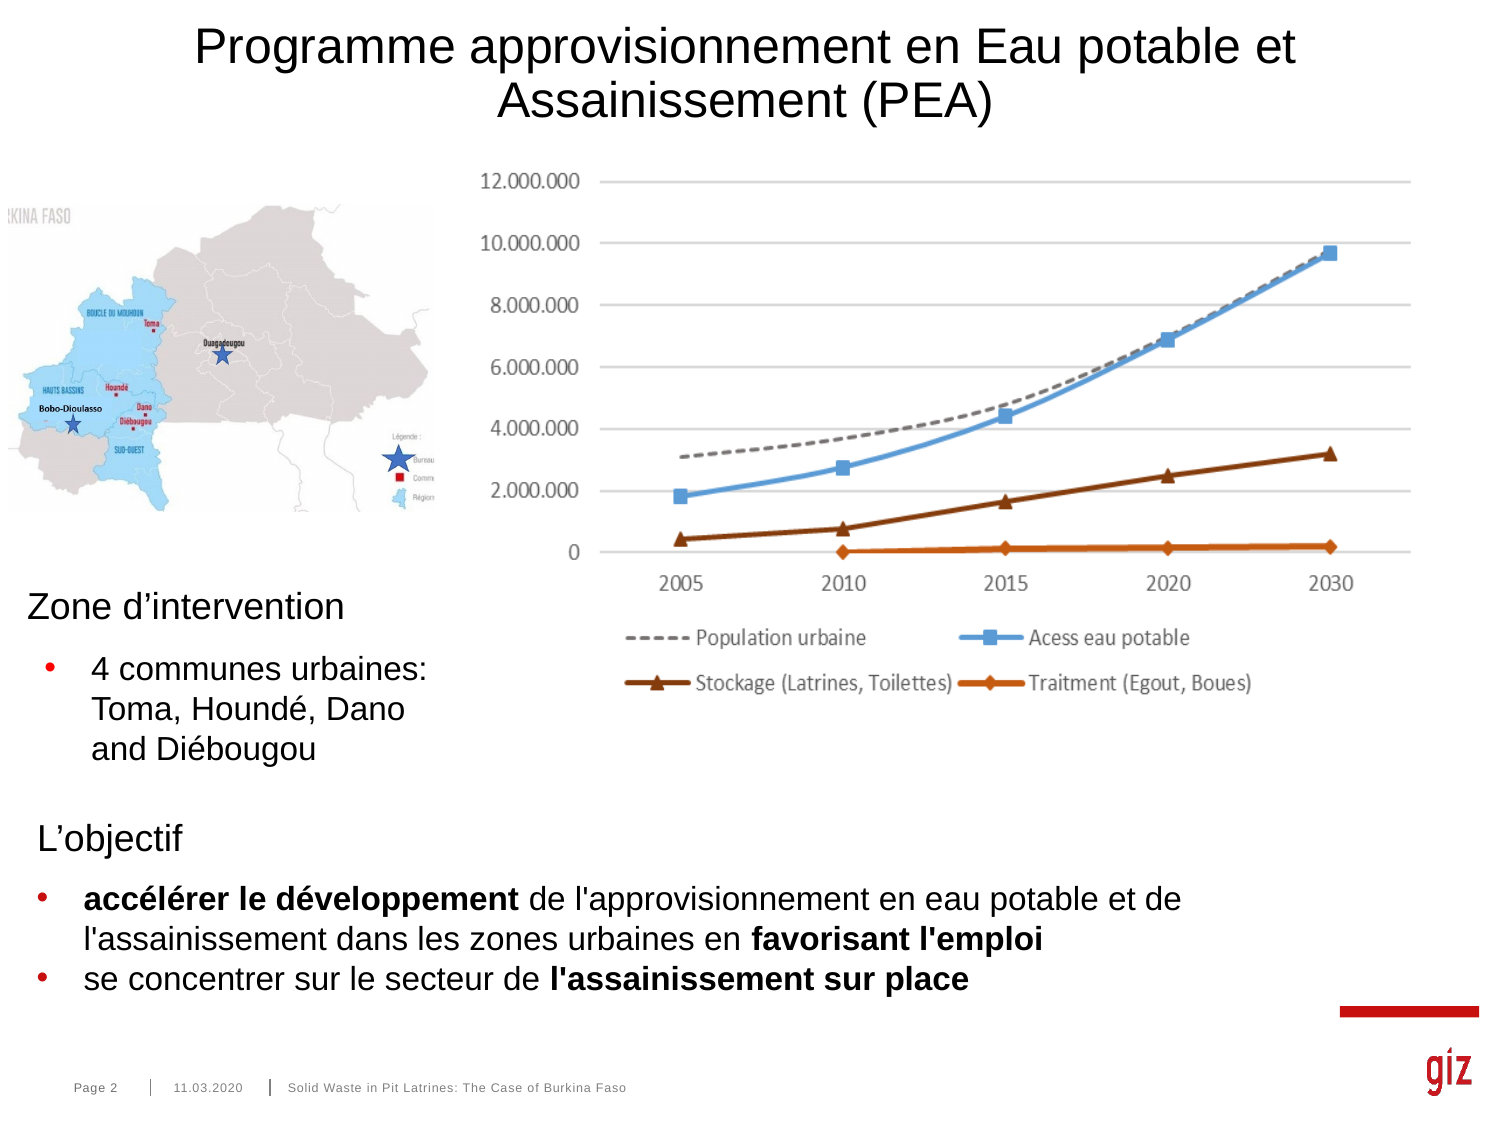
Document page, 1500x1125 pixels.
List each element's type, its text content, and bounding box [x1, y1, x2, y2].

title Programme approvisionnement en Eau potable et Assainissement (PEA) [41, 35, 1463, 129]
footer Solid Waste in Pit Latrines: The Case of Burkina Faso [287, 1080, 1251, 1096]
text_box accélérer le développement de l'approvisionnement en eau potable et de l'assainissement dans les zones urbaines en favorisant l'emploi se concentrer sur le secteur de l'assainissement sur place [21, 870, 1347, 1005]
picture [476, 157, 1425, 707]
text_box 4 communes urbaines: Toma, Houndé, Dano and Diébougou [0, 640, 463, 775]
text_box L’objectif [37, 803, 245, 860]
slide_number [173, 1080, 262, 1096]
slide_number Page 2 [73, 1080, 148, 1096]
picture [1425, 1045, 1477, 1098]
text_box Zone d’intervention [26, 571, 476, 628]
picture [8, 204, 435, 512]
